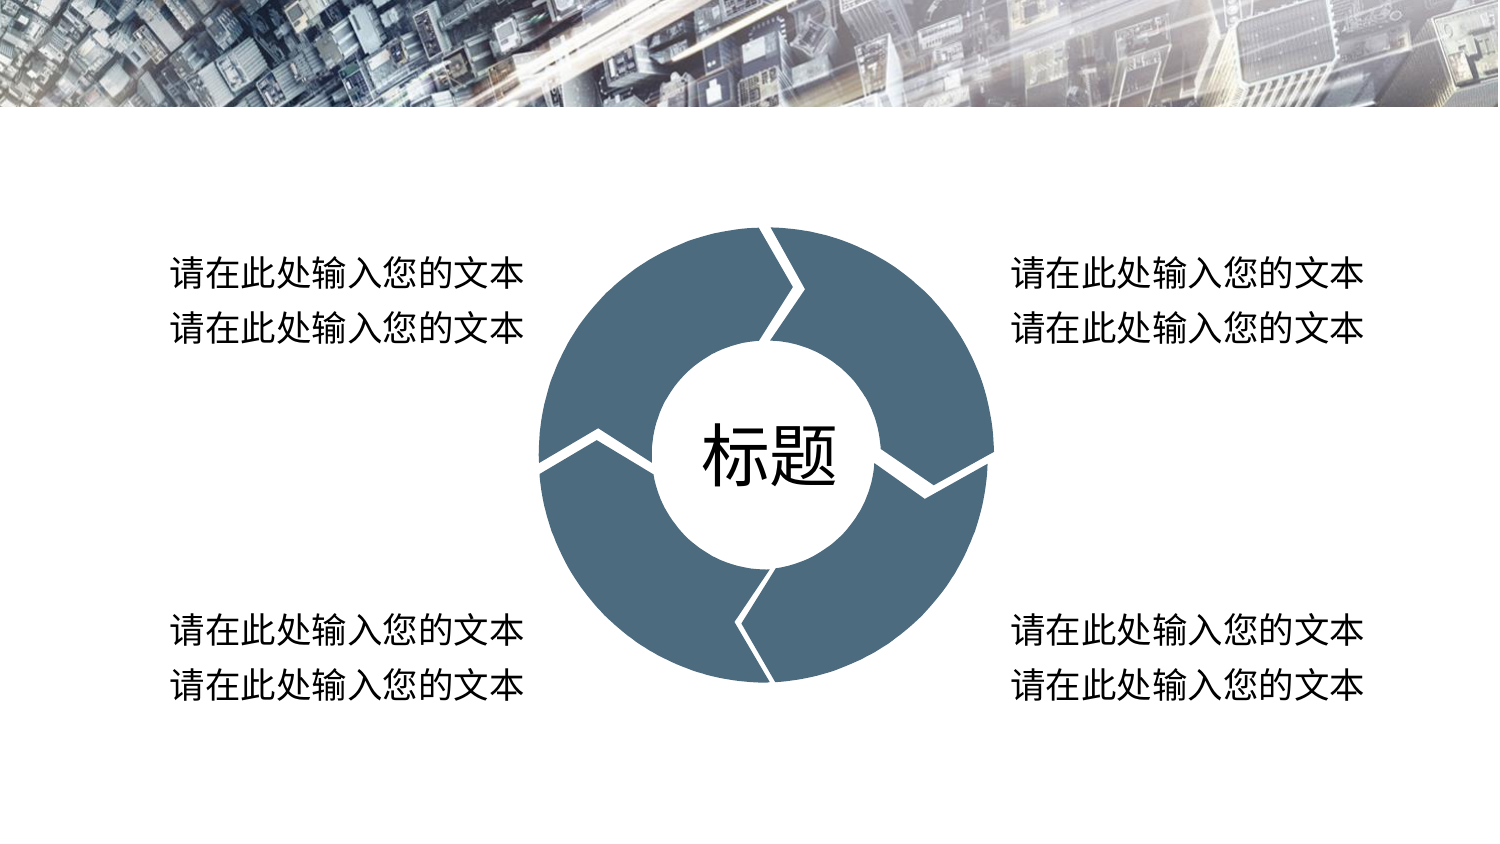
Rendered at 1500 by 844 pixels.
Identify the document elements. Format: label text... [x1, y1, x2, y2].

picture [0, 0, 1498, 107]
text_box [112, 32, 739, 115]
text_box 请在此处输入您的文本 请在此处输入您的文本 [961, 579, 1414, 722]
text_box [538, 227, 994, 683]
text_box 请在此处输入您的文本 请在此处输入您的文本 [121, 579, 574, 722]
text_box 请在此处输入您的文本 请在此处输入您的文本 [121, 221, 574, 365]
text_box 请在此处输入您的文本 请在此处输入您的文本 [961, 221, 1414, 365]
